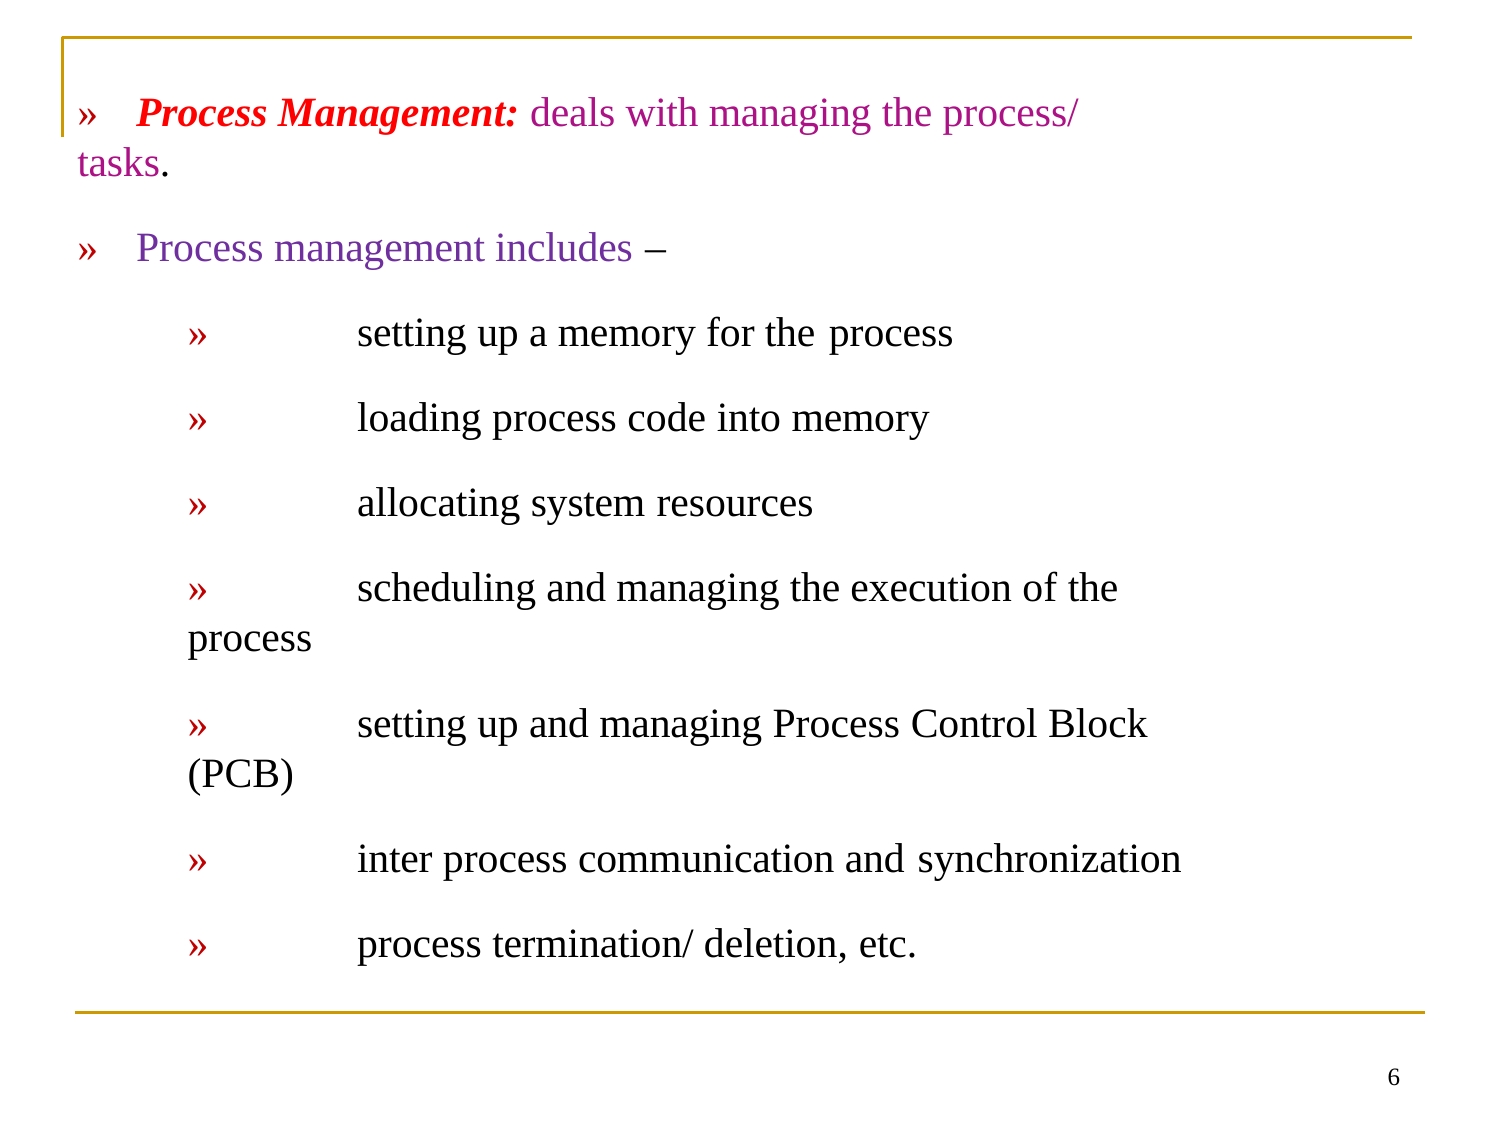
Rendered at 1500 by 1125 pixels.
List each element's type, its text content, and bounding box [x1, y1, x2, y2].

text_box » Process Management: deals with managing the process/ tasks. » Process management includes – » setting up a memory for the process » loading process code into memory » allocating system resources » scheduling and managing the execution of the process » setting up and managing Process Control Block (PCB) » inter process communication and synchronization » process termination/ deletion, etc. [75, 82, 1185, 966]
text_box 6 [1381, 1061, 1417, 1091]
